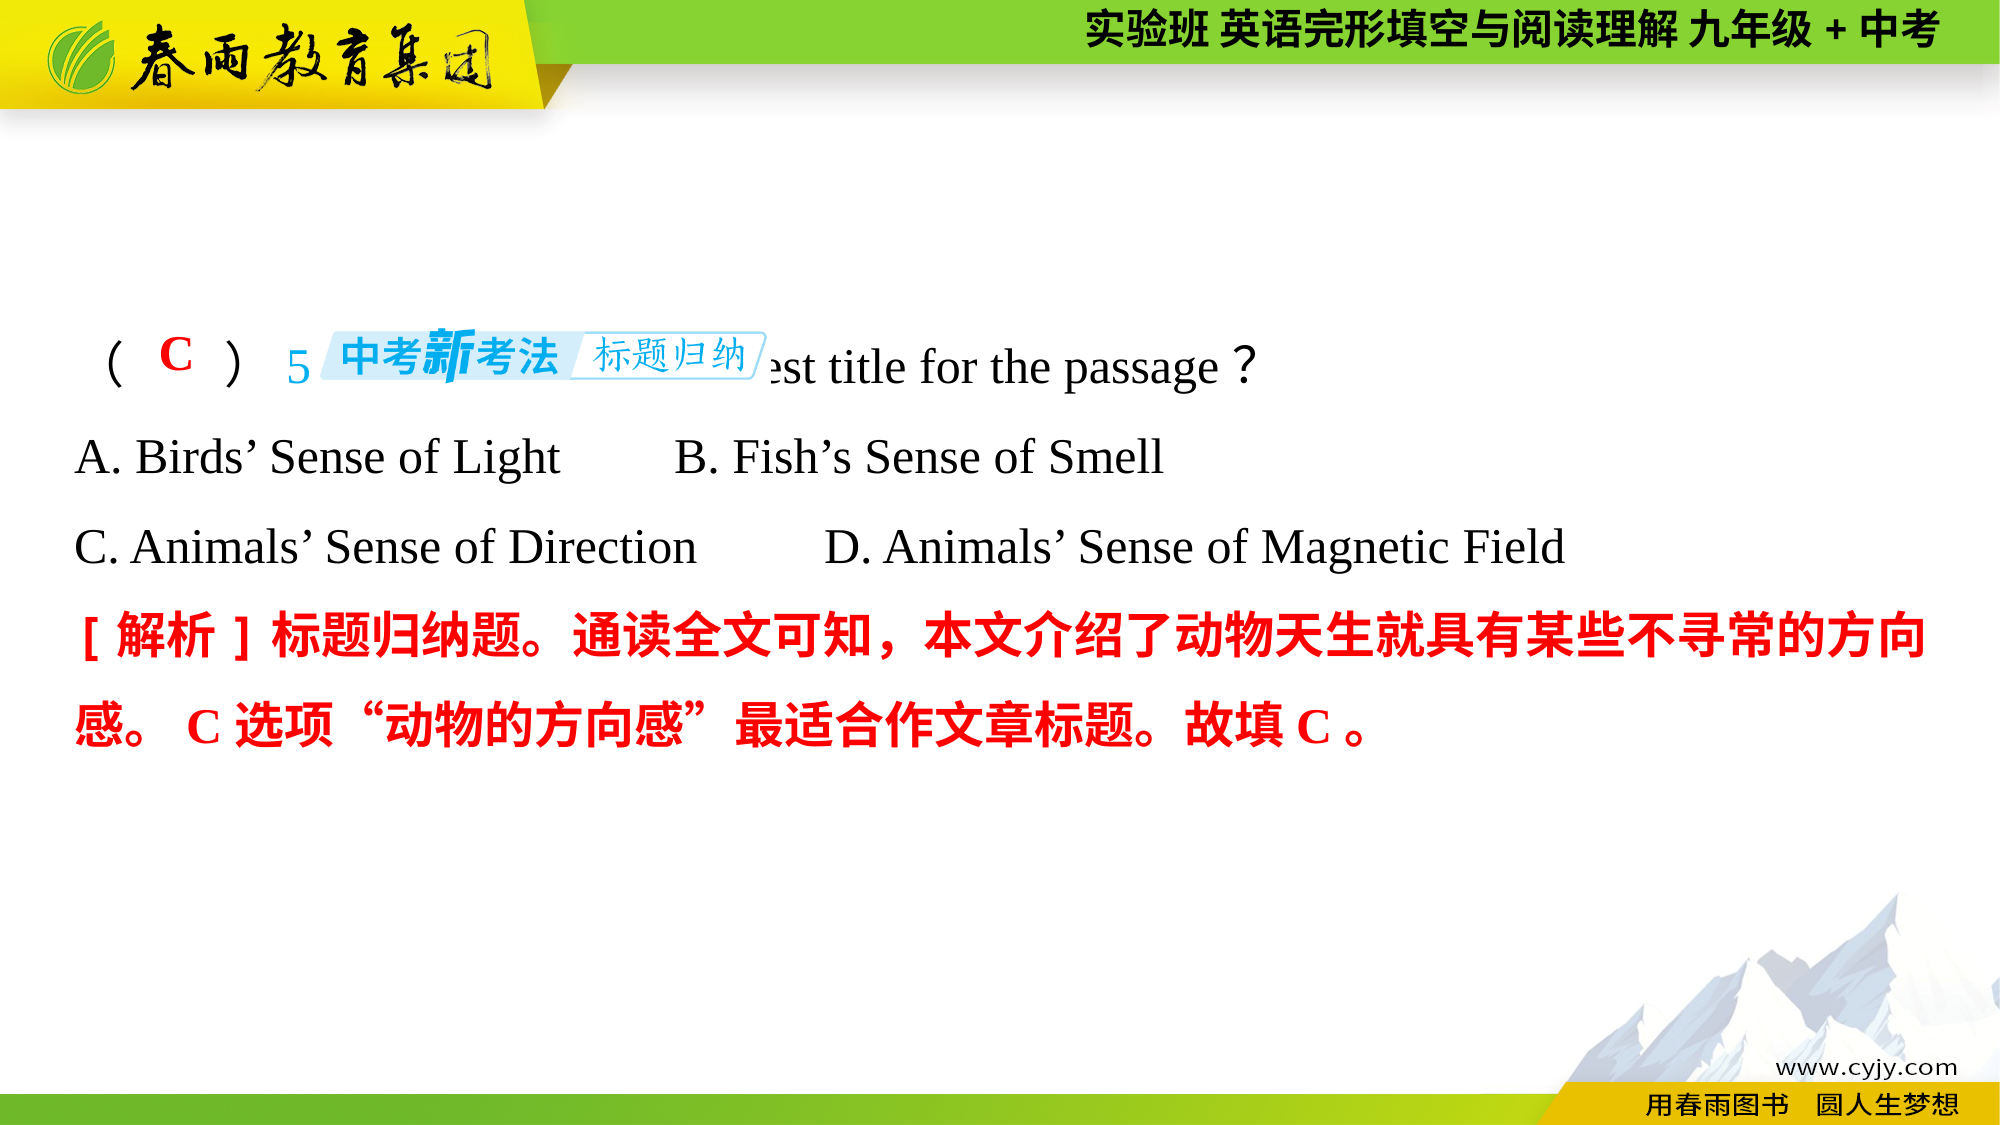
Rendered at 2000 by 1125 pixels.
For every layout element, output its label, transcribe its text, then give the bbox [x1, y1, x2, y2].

picture [0, 0, 2000, 1125]
list （ ）5. Which can be the best title for the passage？ A. Birds’ Sense of Light B. Fish’s Sense of Smell C. Animals’ Sense of Direction D. Animals’ Sense of Magnetic Field [59, 295, 1944, 573]
text_box [解析]标题归纳题。通读全文可知，本文介绍了动物天生就具有某些不寻常的方向感。C选项“动物的方向感”最适合作文章标题。故填C。 [59, 573, 1944, 761]
text_box C [143, 313, 210, 388]
